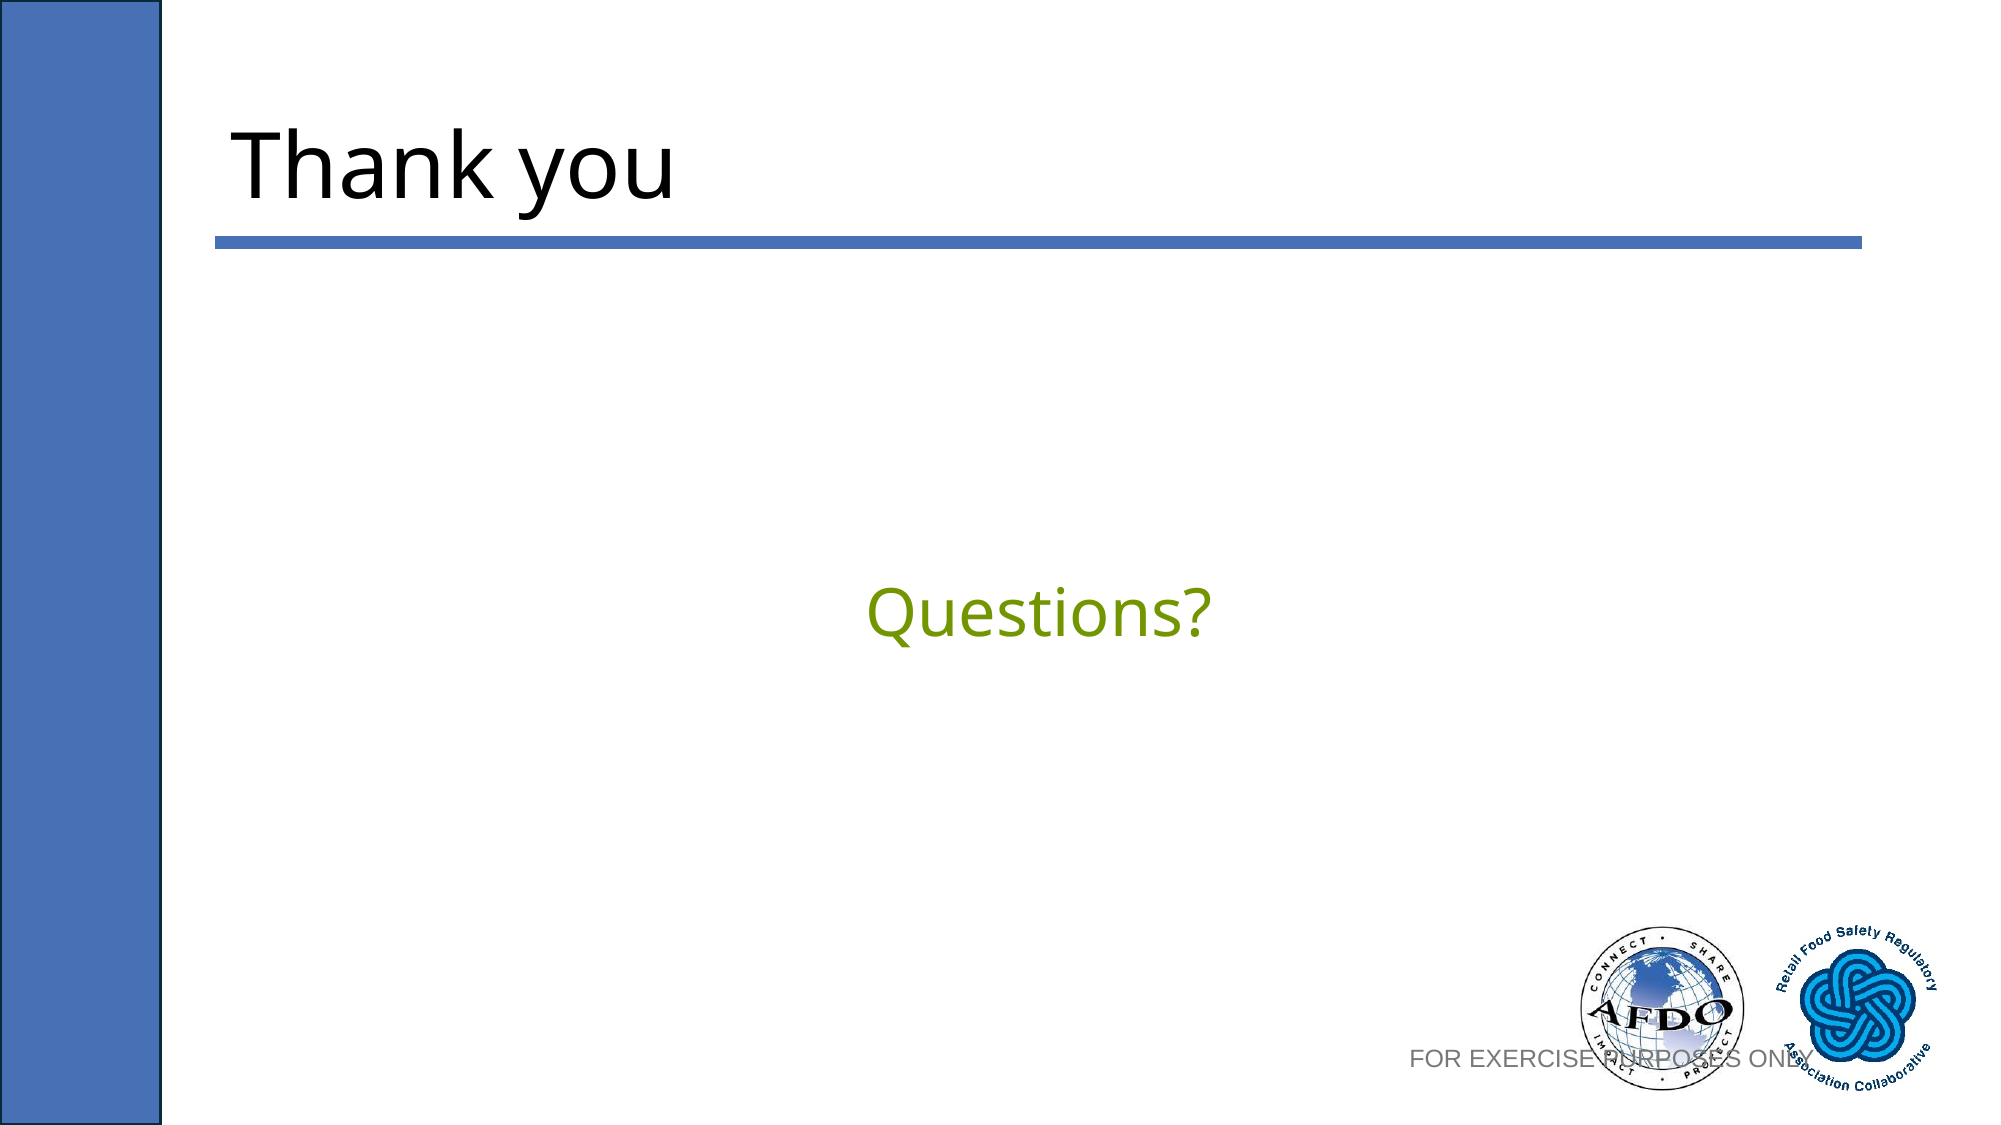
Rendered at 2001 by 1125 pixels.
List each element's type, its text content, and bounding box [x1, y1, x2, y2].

list Questions? [215, 306, 1863, 677]
picture [1776, 925, 1937, 1042]
title Thank you [215, 110, 1863, 227]
footer FOR EXERCISE PURPOSES ONLY [1224, 1042, 2000, 1103]
picture [1579, 925, 1745, 1042]
